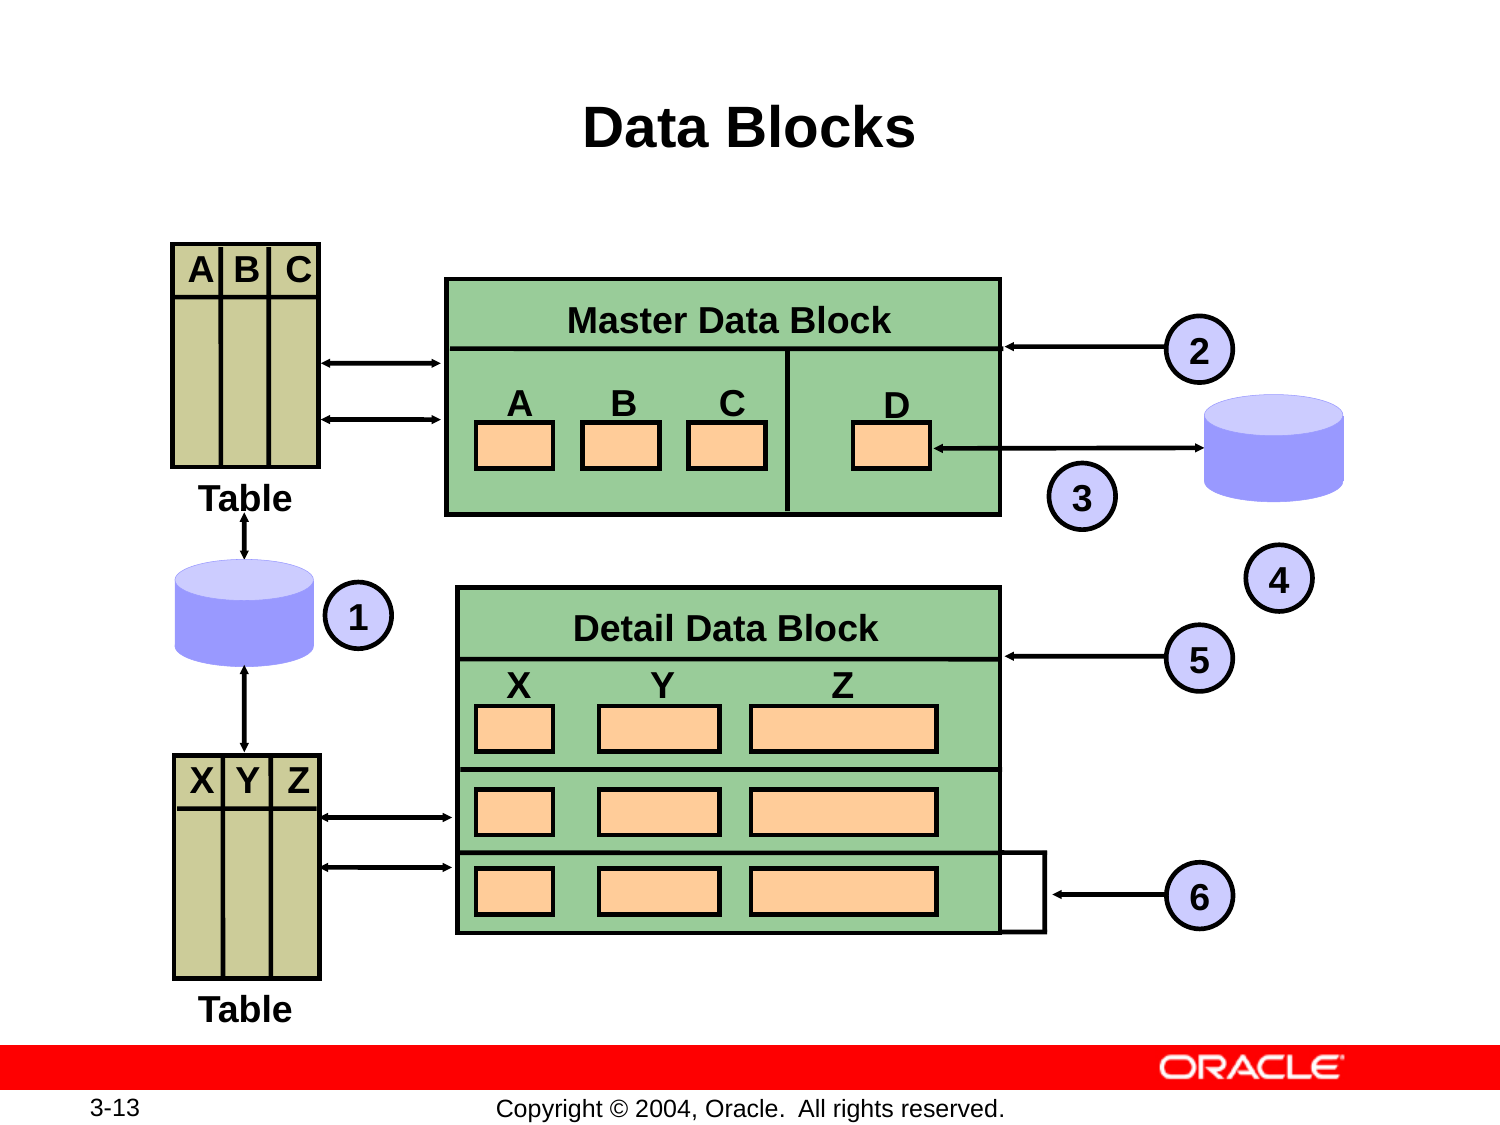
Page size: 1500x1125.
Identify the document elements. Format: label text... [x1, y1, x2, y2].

text_box [457, 853, 1000, 933]
text_box [221, 298, 268, 466]
text_box Master Data Block [551, 288, 907, 349]
text_box [446, 278, 1000, 515]
text_box Z [816, 653, 870, 714]
text_box Y [634, 653, 691, 714]
text_box 6 [1166, 862, 1234, 929]
title Data Blocks [149, 87, 1351, 232]
text_box [271, 809, 320, 979]
text_box [269, 297, 319, 467]
text_box 4 [1245, 544, 1313, 612]
text_box [476, 868, 554, 915]
text_box [933, 443, 1199, 453]
text_box A [172, 236, 218, 297]
text_box Z [272, 748, 326, 809]
text_box [751, 789, 937, 836]
text_box [318, 863, 453, 872]
text_box C [270, 236, 328, 297]
text_box [598, 868, 720, 915]
text_box Table [182, 977, 309, 1038]
text_box [173, 755, 222, 979]
text_box [1004, 652, 1166, 661]
text_box [476, 422, 554, 469]
text_box B [218, 236, 270, 297]
text_box 5 [1166, 624, 1233, 692]
text_box B [595, 371, 653, 432]
text_box C [703, 371, 761, 432]
text_box [240, 675, 249, 753]
text_box [320, 415, 441, 424]
text_box [751, 868, 937, 915]
text_box [598, 789, 720, 836]
text_box 2 [1166, 315, 1233, 383]
text_box [240, 512, 249, 557]
text_box X [491, 653, 547, 714]
text_box Y [220, 748, 272, 809]
text_box [688, 422, 766, 469]
text_box D [868, 373, 926, 434]
text_box [1052, 890, 1168, 899]
text_box X [174, 748, 220, 809]
text_box A [491, 371, 549, 432]
text_box [172, 297, 220, 467]
text_box [1004, 342, 1166, 351]
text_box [1204, 394, 1344, 503]
text_box [320, 359, 441, 368]
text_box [174, 559, 314, 667]
text_box [318, 813, 453, 822]
text_box [582, 422, 660, 469]
text_box [223, 809, 270, 977]
text_box [853, 422, 931, 469]
text_box 3 [1048, 462, 1116, 530]
text_box [476, 789, 554, 836]
text_box [598, 705, 720, 752]
text_box Detail Data Block [557, 596, 895, 657]
text_box 1 [324, 582, 392, 649]
text_box [751, 705, 937, 752]
text_box [476, 705, 554, 752]
text_box [457, 587, 1000, 852]
text_box Table [182, 466, 309, 527]
